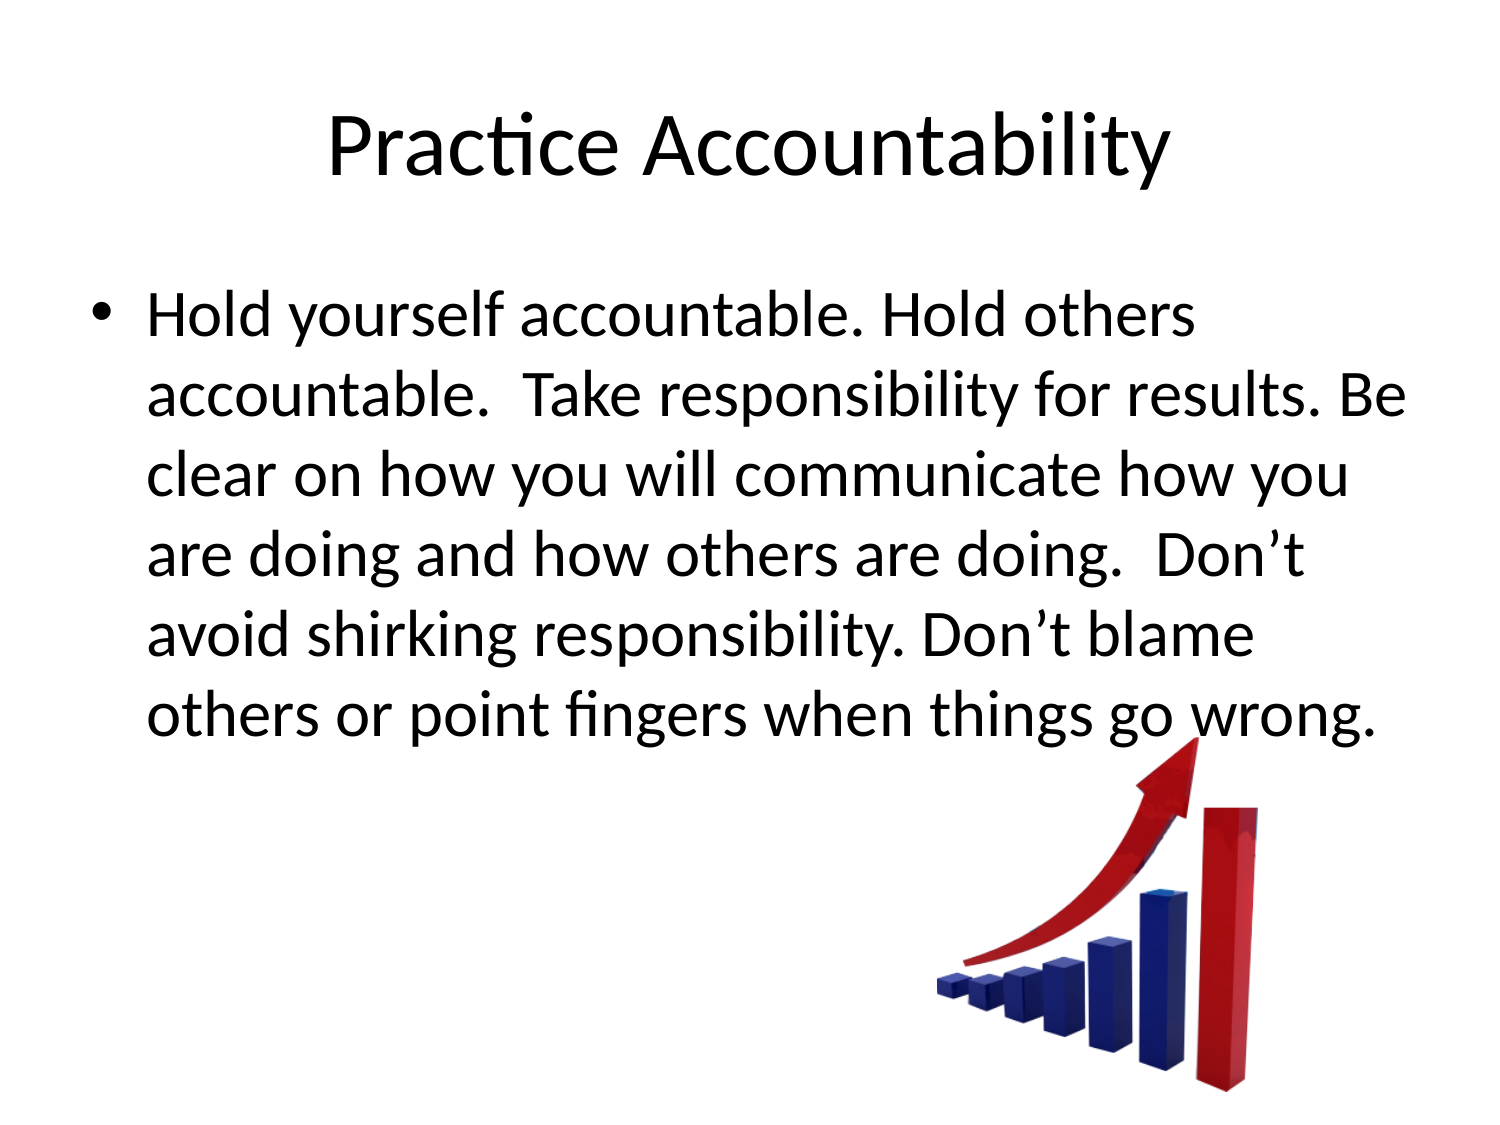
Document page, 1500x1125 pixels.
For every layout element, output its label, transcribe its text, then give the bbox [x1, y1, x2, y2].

title Practice Accountability [75, 45, 1425, 233]
list Hold yourself accountable. Hold others accountable. Take responsibility for results. Be clear on how you will communicate how you are doing and how others are doing. Don’t avoid shirking responsibility. Don’t blame others or point fingers when things go wrong. [75, 262, 1425, 1005]
picture [937, 737, 1258, 1092]
